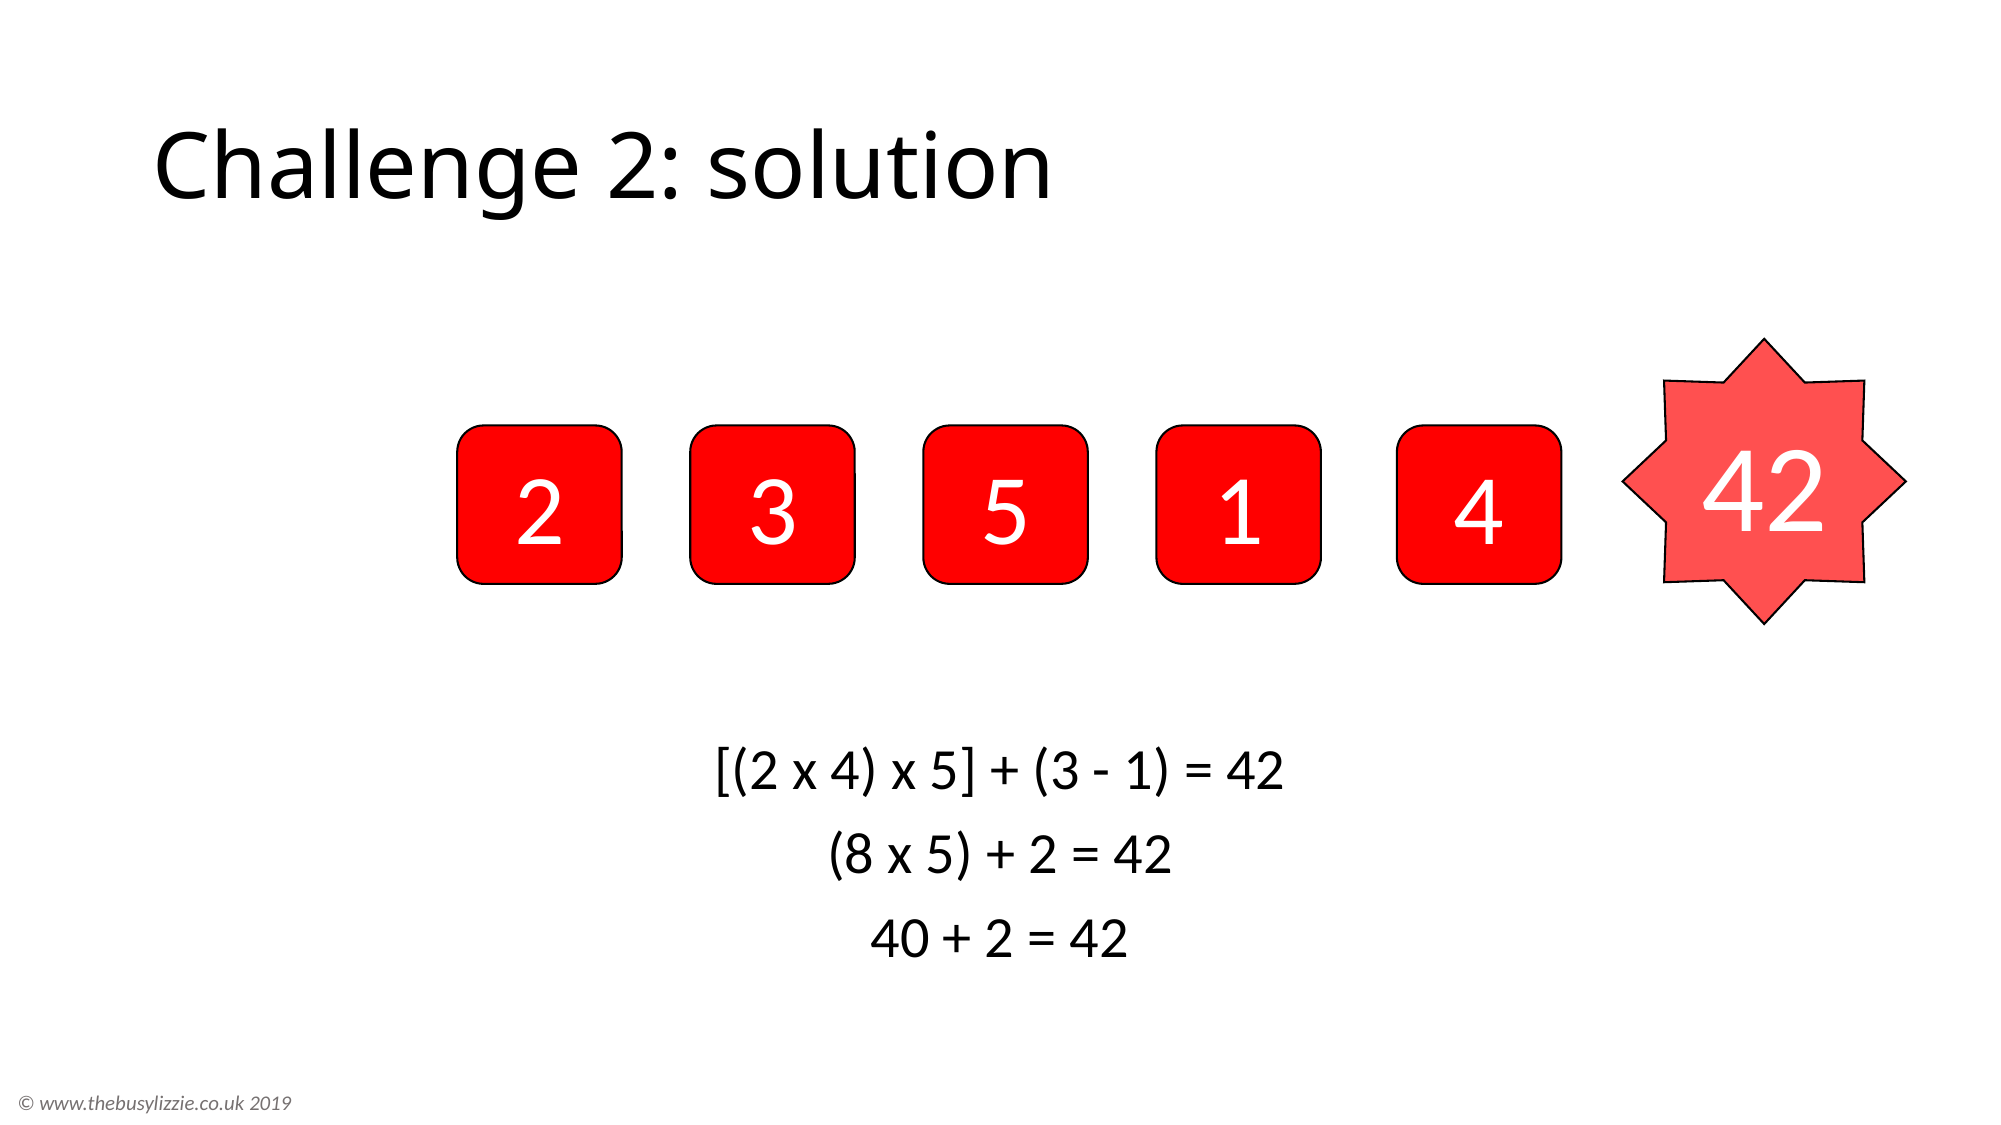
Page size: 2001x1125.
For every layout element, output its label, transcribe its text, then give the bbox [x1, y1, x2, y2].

text_box 2 [456, 424, 623, 585]
text_box 1 [1155, 424, 1322, 585]
text_box © www.thebusylizzie.co.uk 2019 [2, 1082, 311, 1122]
text_box 4 [1395, 424, 1563, 585]
text_box 42 [1621, 337, 1908, 626]
text_box 5 [922, 424, 1089, 585]
title Challenge 2: solution [137, 59, 1863, 278]
list [(2 x 4) x 5] + (3 - 1) = 42 (8 x 5) + 2 = 42 40 + 2 = 42 [137, 731, 1863, 990]
text_box 3 [689, 424, 856, 585]
